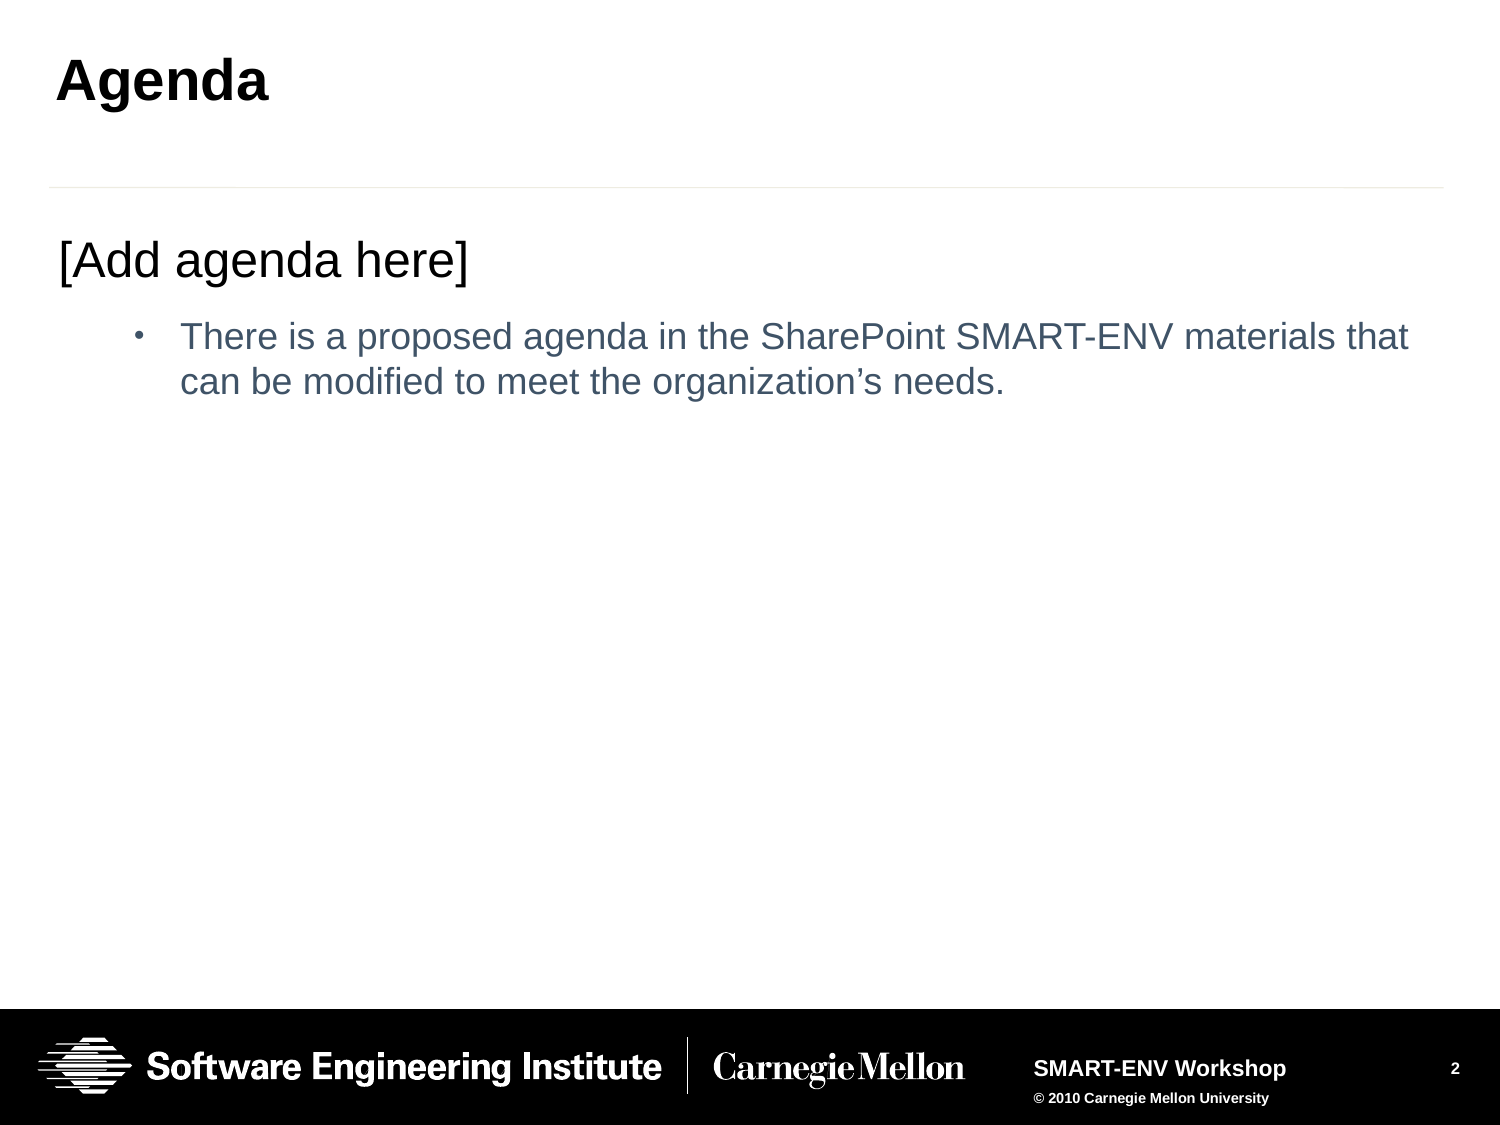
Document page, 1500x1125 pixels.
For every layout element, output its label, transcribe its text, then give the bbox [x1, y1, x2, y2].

list [Add agenda here] There is a proposed agenda in the SharePoint SMART-ENV materials that can be modified to meet the organization’s needs. [58, 227, 1438, 956]
title Agenda [55, 49, 1451, 114]
